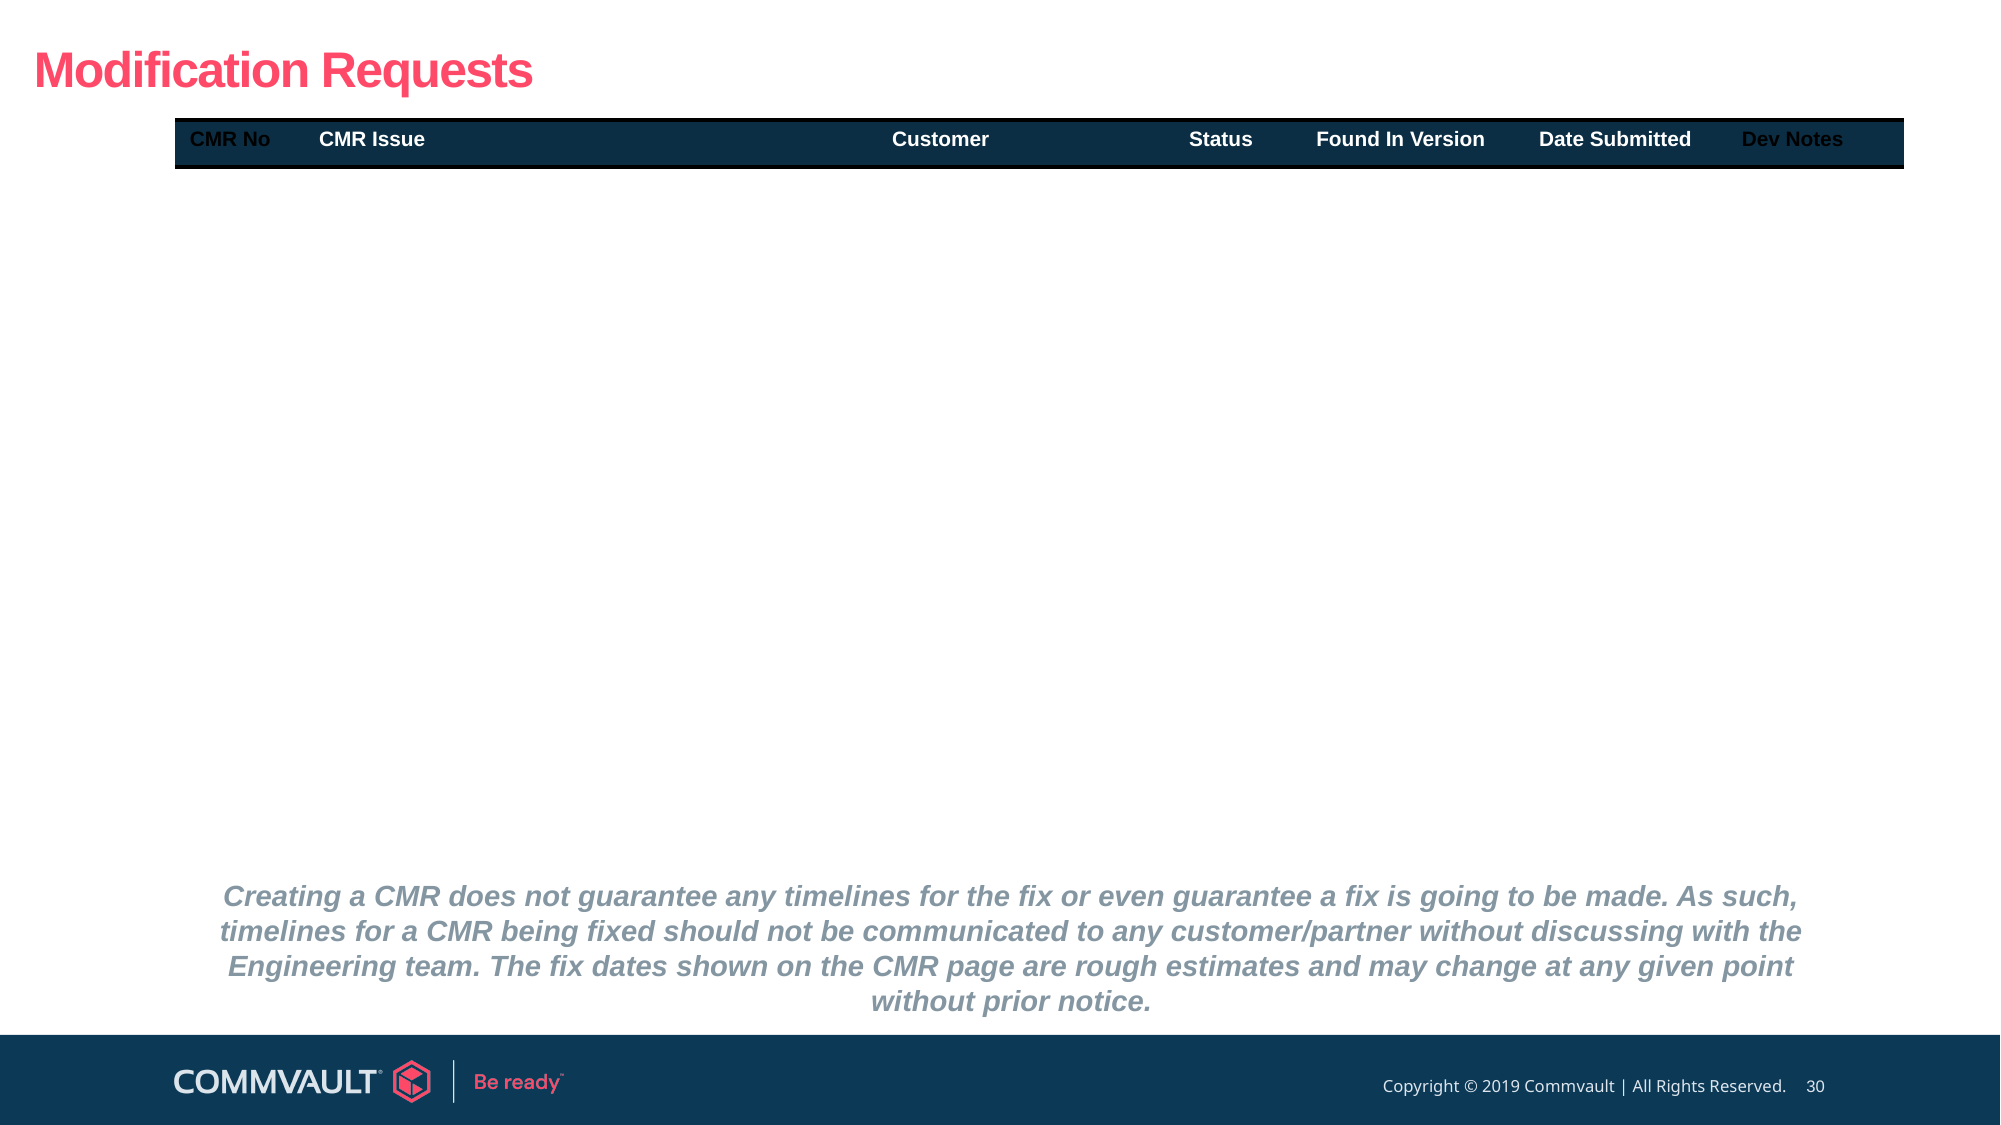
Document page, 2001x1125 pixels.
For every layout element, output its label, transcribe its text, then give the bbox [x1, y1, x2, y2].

slide_number 30 [1790, 1051, 1825, 1097]
table_header Customer [877, 122, 1174, 165]
table_header Dev Notes [1727, 122, 1904, 165]
text_box Creating a CMR does not guarantee any timelines for the fix or even guarantee a fix is going to be made. As such, timelines for a CMR being fixed should not be communicated to any customer/partner without discussing with the Engineering team. The fix dates shown on the CMR page are rough estimates and may change at any given point without prior notice. [174, 867, 1849, 1028]
table_header CMR No [175, 122, 304, 165]
table_header Date Submitted [1524, 122, 1727, 165]
table_header Found In Version [1301, 122, 1524, 165]
table_header Status [1174, 122, 1301, 165]
table_header CMR Issue [304, 122, 877, 165]
picture [174, 1060, 564, 1103]
title Modification Requests [33, 28, 1684, 99]
